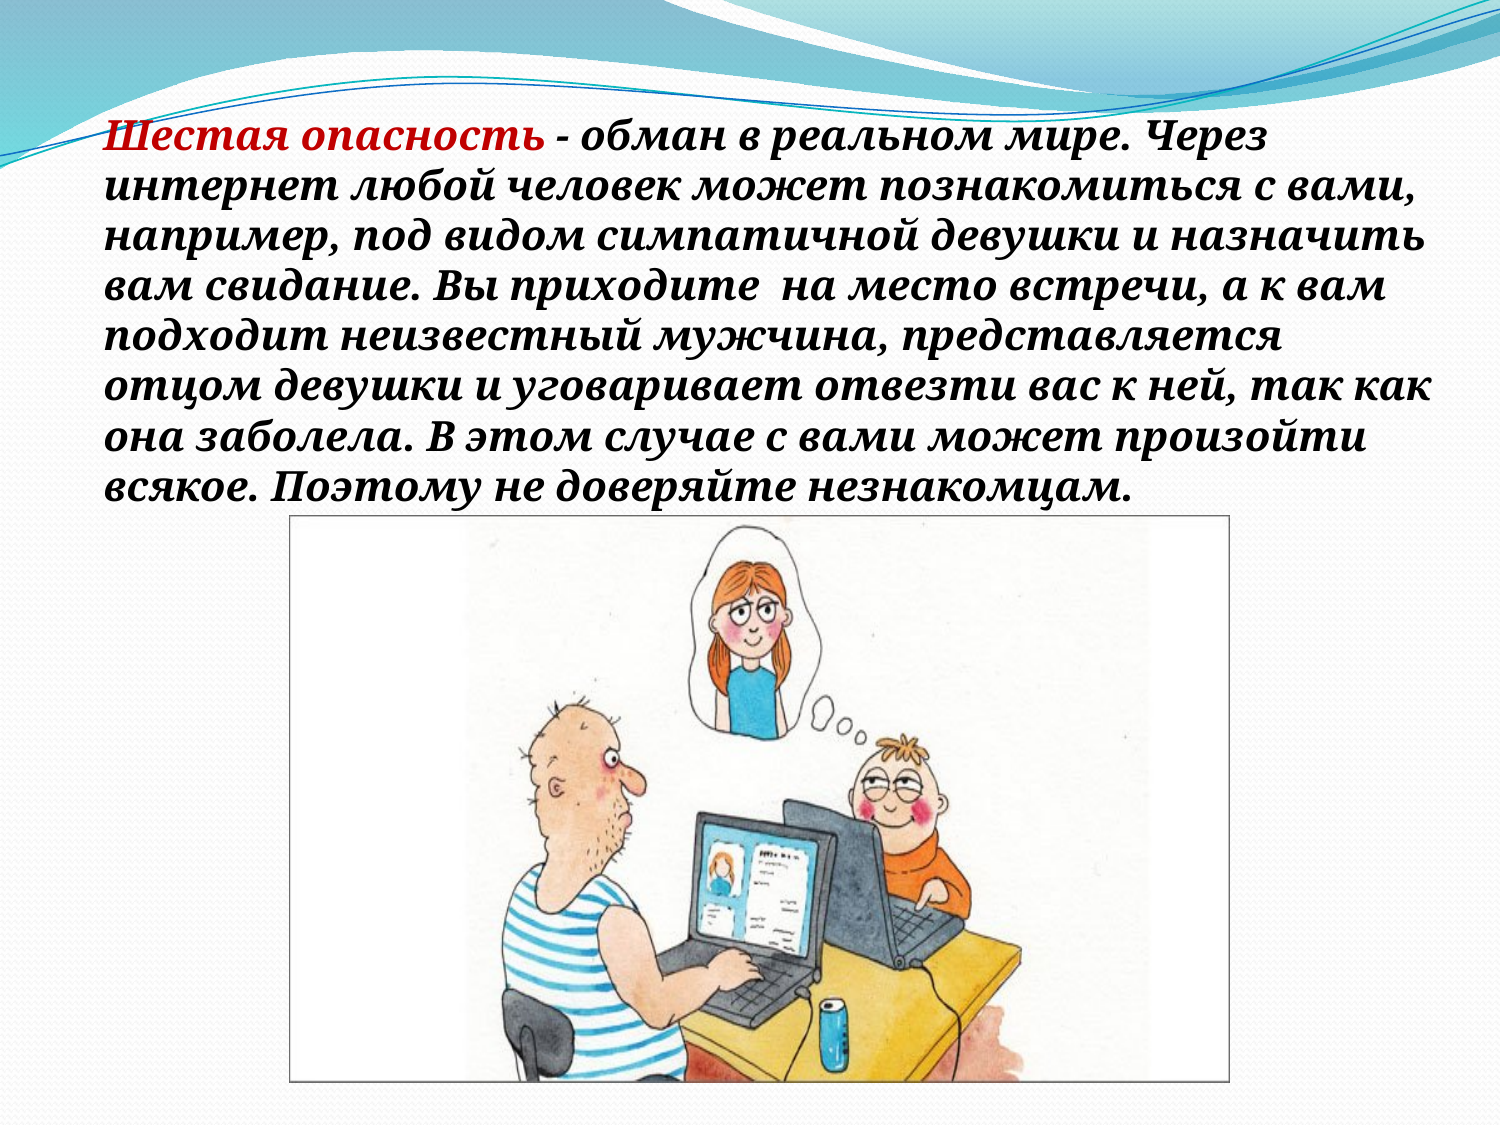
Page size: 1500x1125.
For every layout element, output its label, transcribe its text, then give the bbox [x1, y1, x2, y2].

text_box Шестая опасность - обман в реальном мире. Через интернет любой человек может познакомиться с вами, например, под видом симпатичной девушки и назначить вам свидание. Вы приходите на место встречи, а к вам подходит неизвестный мужчина, представляется отцом девушки и уговаривает отвезти вас к ней, так как она заболела. В этом случае с вами может произойти всякое. Поэтому не доверяйте незнакомцам. [88, 101, 1447, 517]
picture [288, 514, 1231, 1083]
